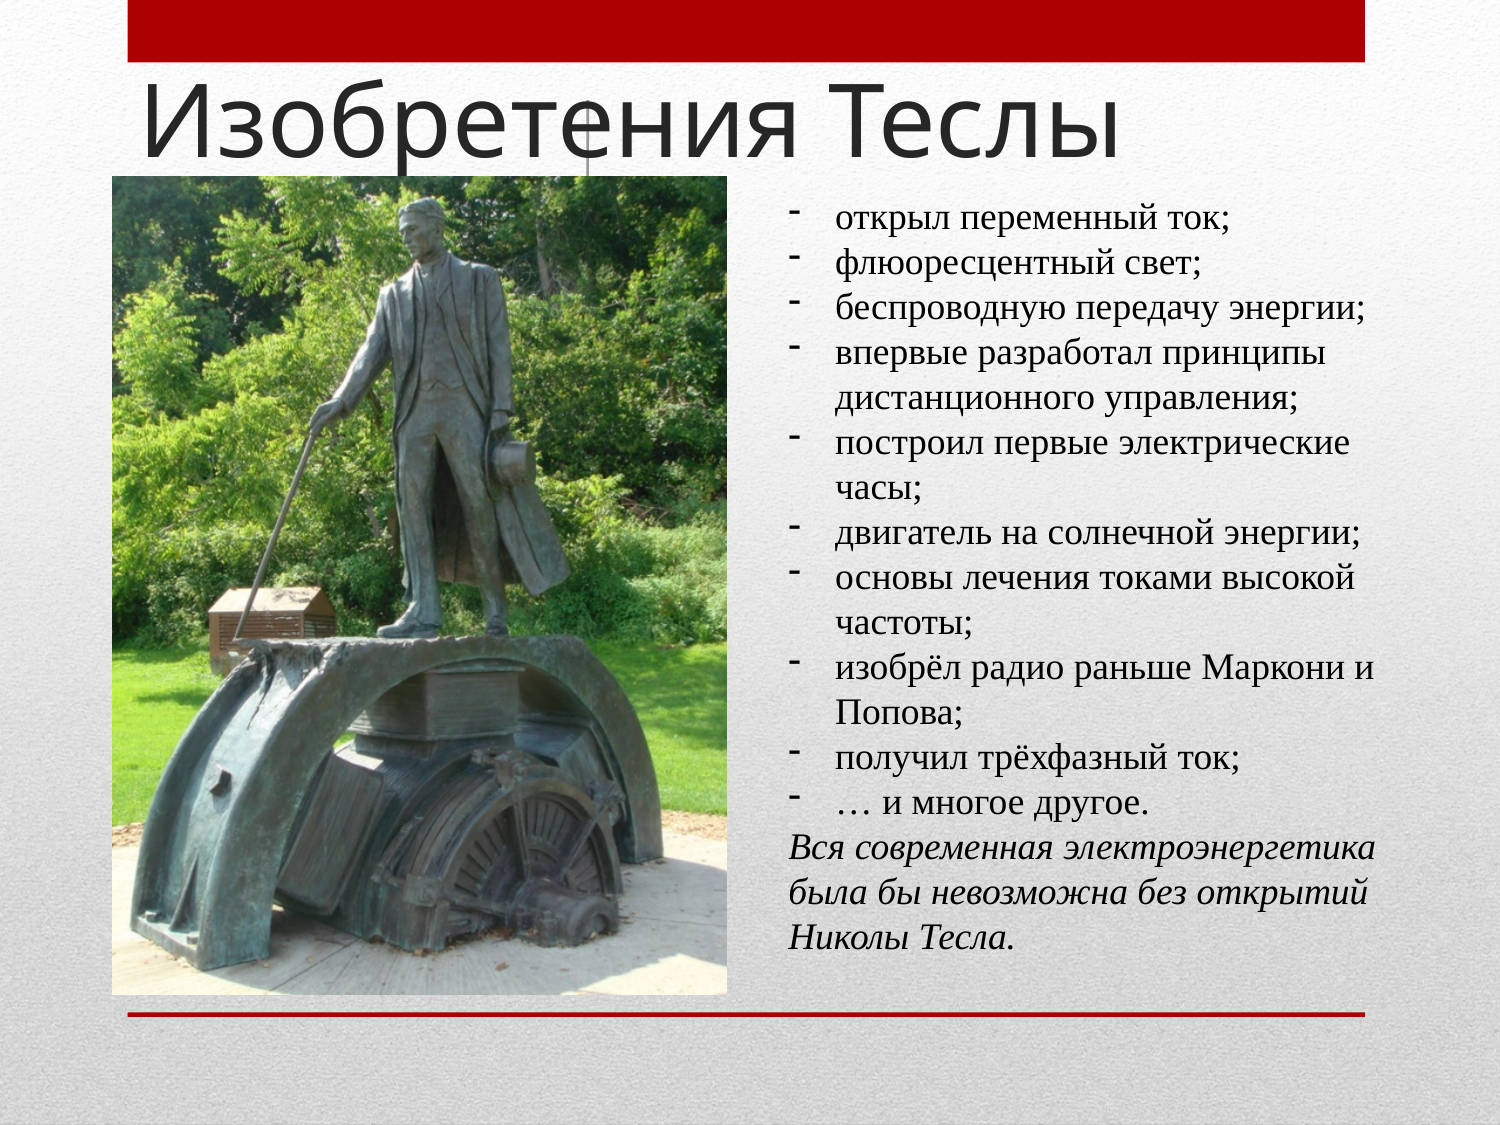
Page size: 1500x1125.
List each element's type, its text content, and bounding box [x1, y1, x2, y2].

text_box открыл переменный ток; флюоресцентный свет; беспроводную передачу энергии; впервые разработал принципы дистанционного управления; построил первые электрические часы; двигатель на солнечной энергии; основы лечения токами высокой частоты; изобрёл радио раньше Маркони и Попова; получил трёхфазный ток; … и многое другое. Вся современная электроэнергетика была бы невозможна без открытий Николы Тесла. [773, 184, 1429, 965]
title Изобретения Теслы [123, 30, 1237, 186]
picture [111, 175, 728, 996]
